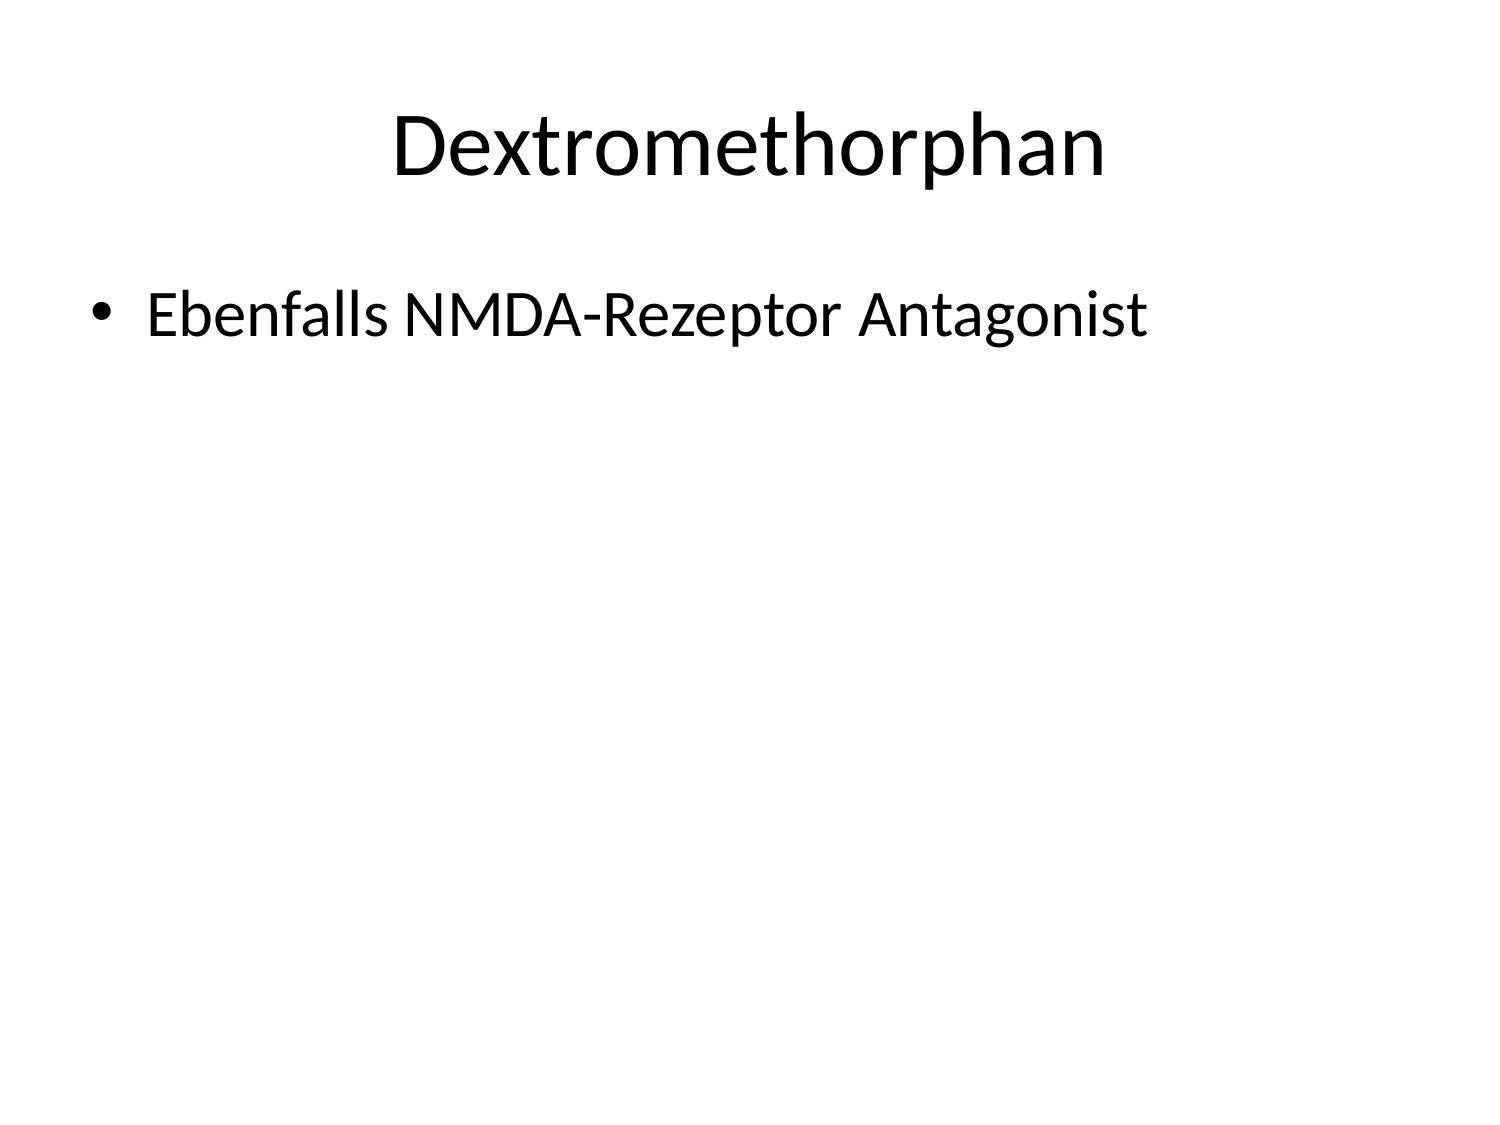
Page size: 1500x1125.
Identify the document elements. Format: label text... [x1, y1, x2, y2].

title Dextromethorphan [75, 45, 1425, 233]
list Ebenfalls NMDA-Rezeptor Antagonist [75, 262, 1425, 1005]
